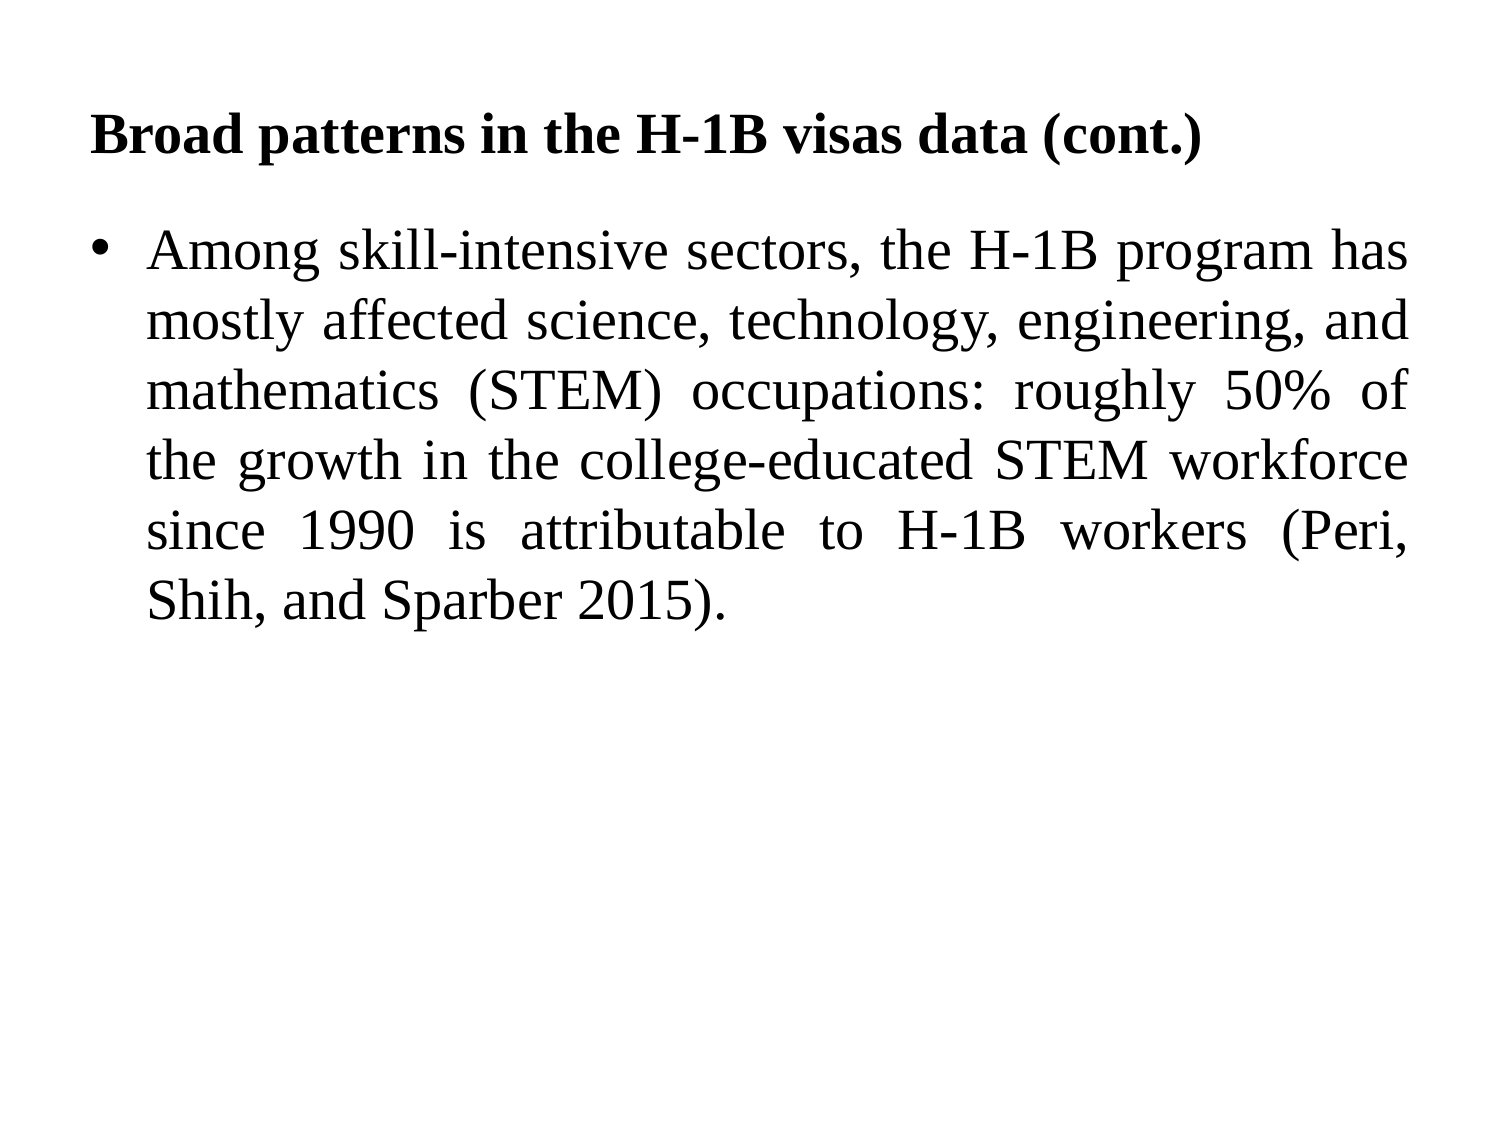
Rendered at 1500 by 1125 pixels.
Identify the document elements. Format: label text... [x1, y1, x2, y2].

list Broad patterns in the H-1B visas data (cont.) Among skill-intensive sectors, the H-1B program has mostly affected science, technology, engineering, and mathematics (STEM) occupations: roughly 50% of the growth in the college-educated STEM workforce since 1990 is attributable to H-1B workers (Peri, Shih, and Sparber 2015). [75, 87, 1425, 1005]
